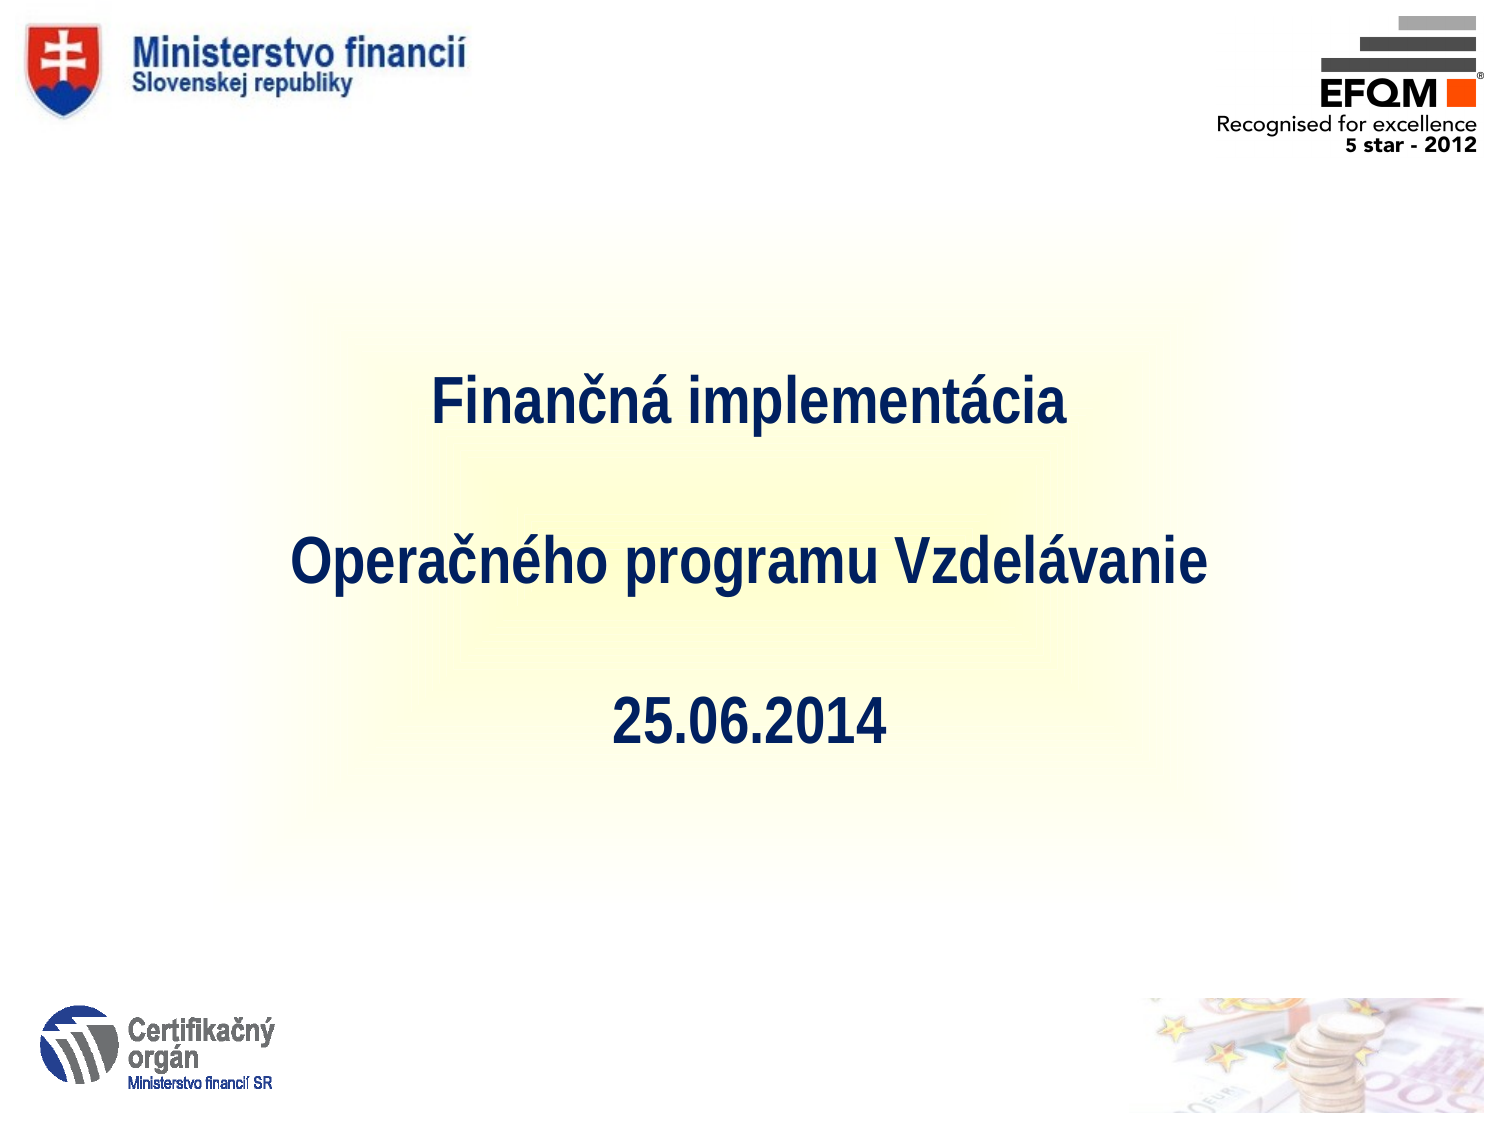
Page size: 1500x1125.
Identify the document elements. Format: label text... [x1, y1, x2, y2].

picture [15, 0, 502, 143]
picture [1129, 998, 1484, 1113]
picture [1216, 16, 1484, 158]
text_box Finančná implementácia Operačného programu Vzdelávanie 25.06.2014 [0, 349, 1500, 765]
